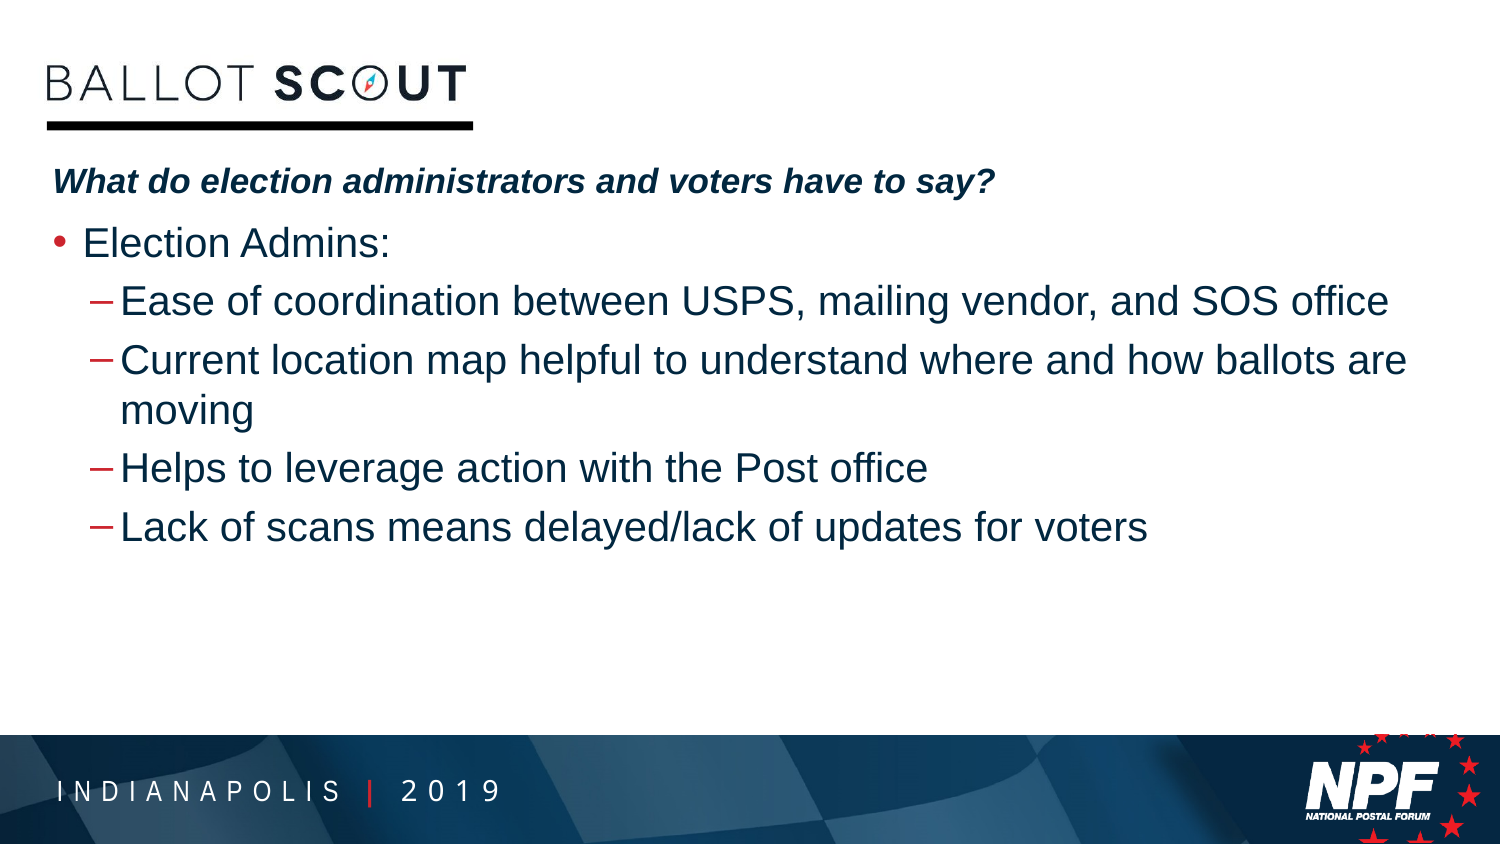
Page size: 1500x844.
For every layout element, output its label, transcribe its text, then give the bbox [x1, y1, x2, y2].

list Election Admins: Ease of coordination between USPS, mailing vendor, and SOS office Current location map helpful to understand where and how ballots are moving Helps to leverage action with the Post office Lack of scans means delayed/lack of updates for voters [37, 208, 1462, 756]
picture [19, 27, 484, 131]
picture [0, 734, 1500, 844]
title What do election administrators and voters have to say? [37, 121, 1462, 208]
